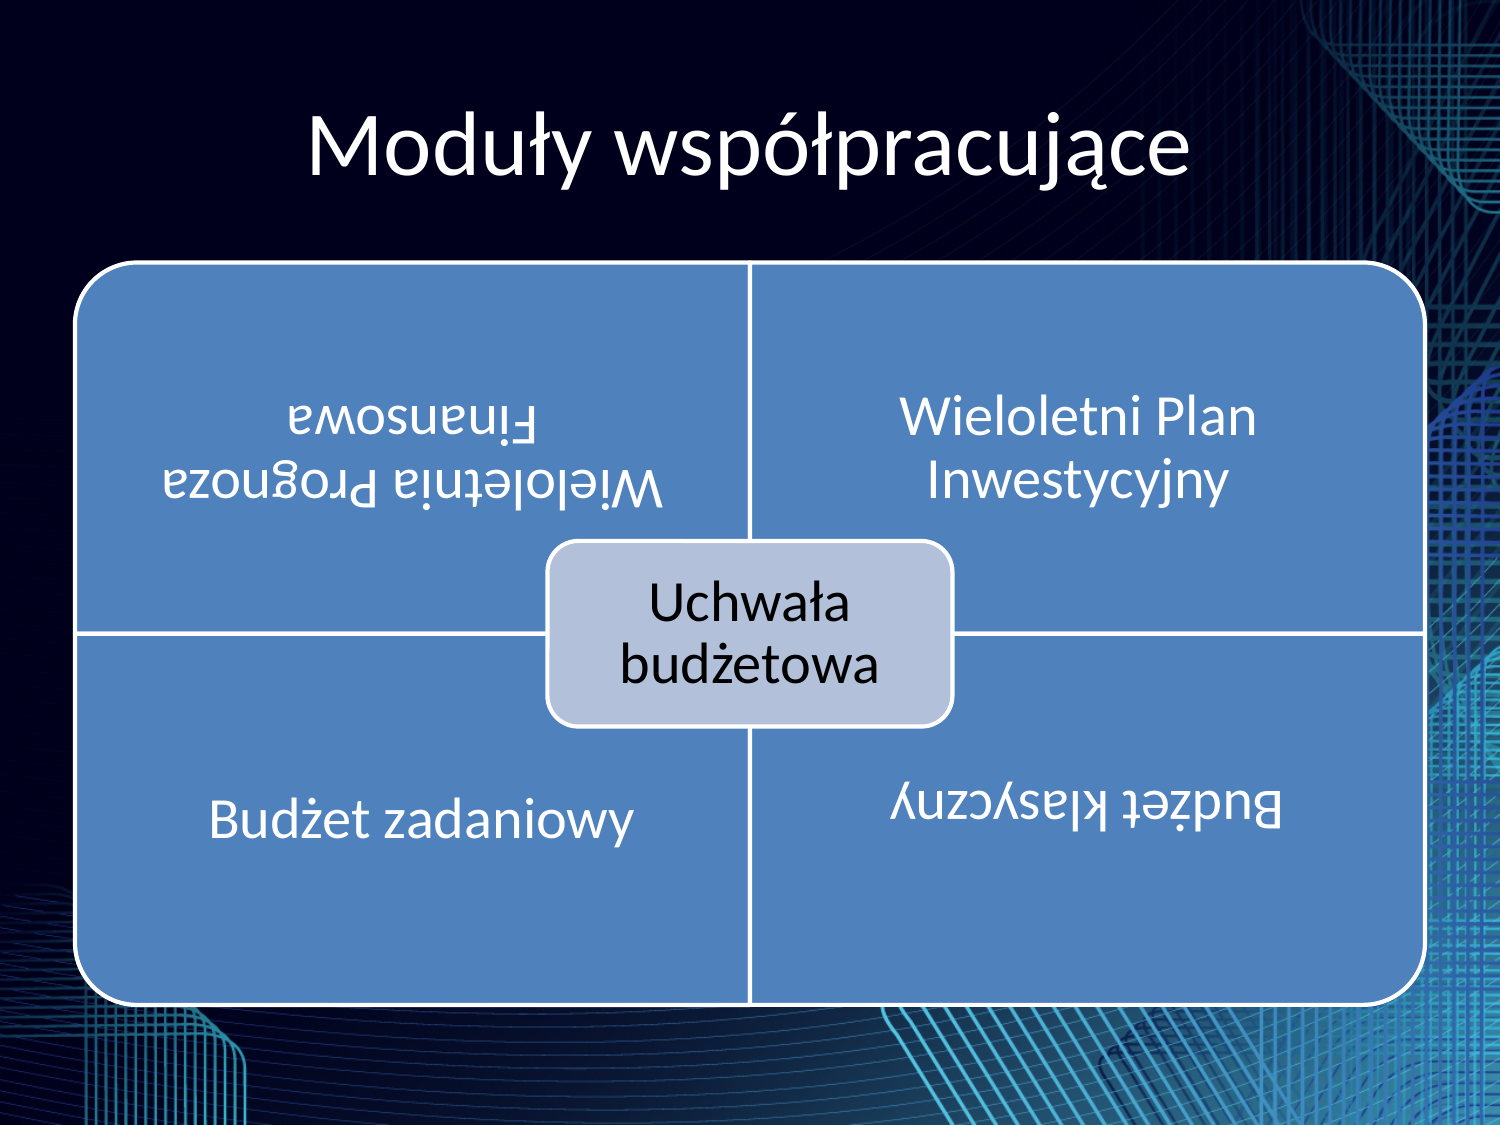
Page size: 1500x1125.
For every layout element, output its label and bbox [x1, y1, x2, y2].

list [74, 262, 1426, 1006]
picture [0, 0, 1500, 1125]
